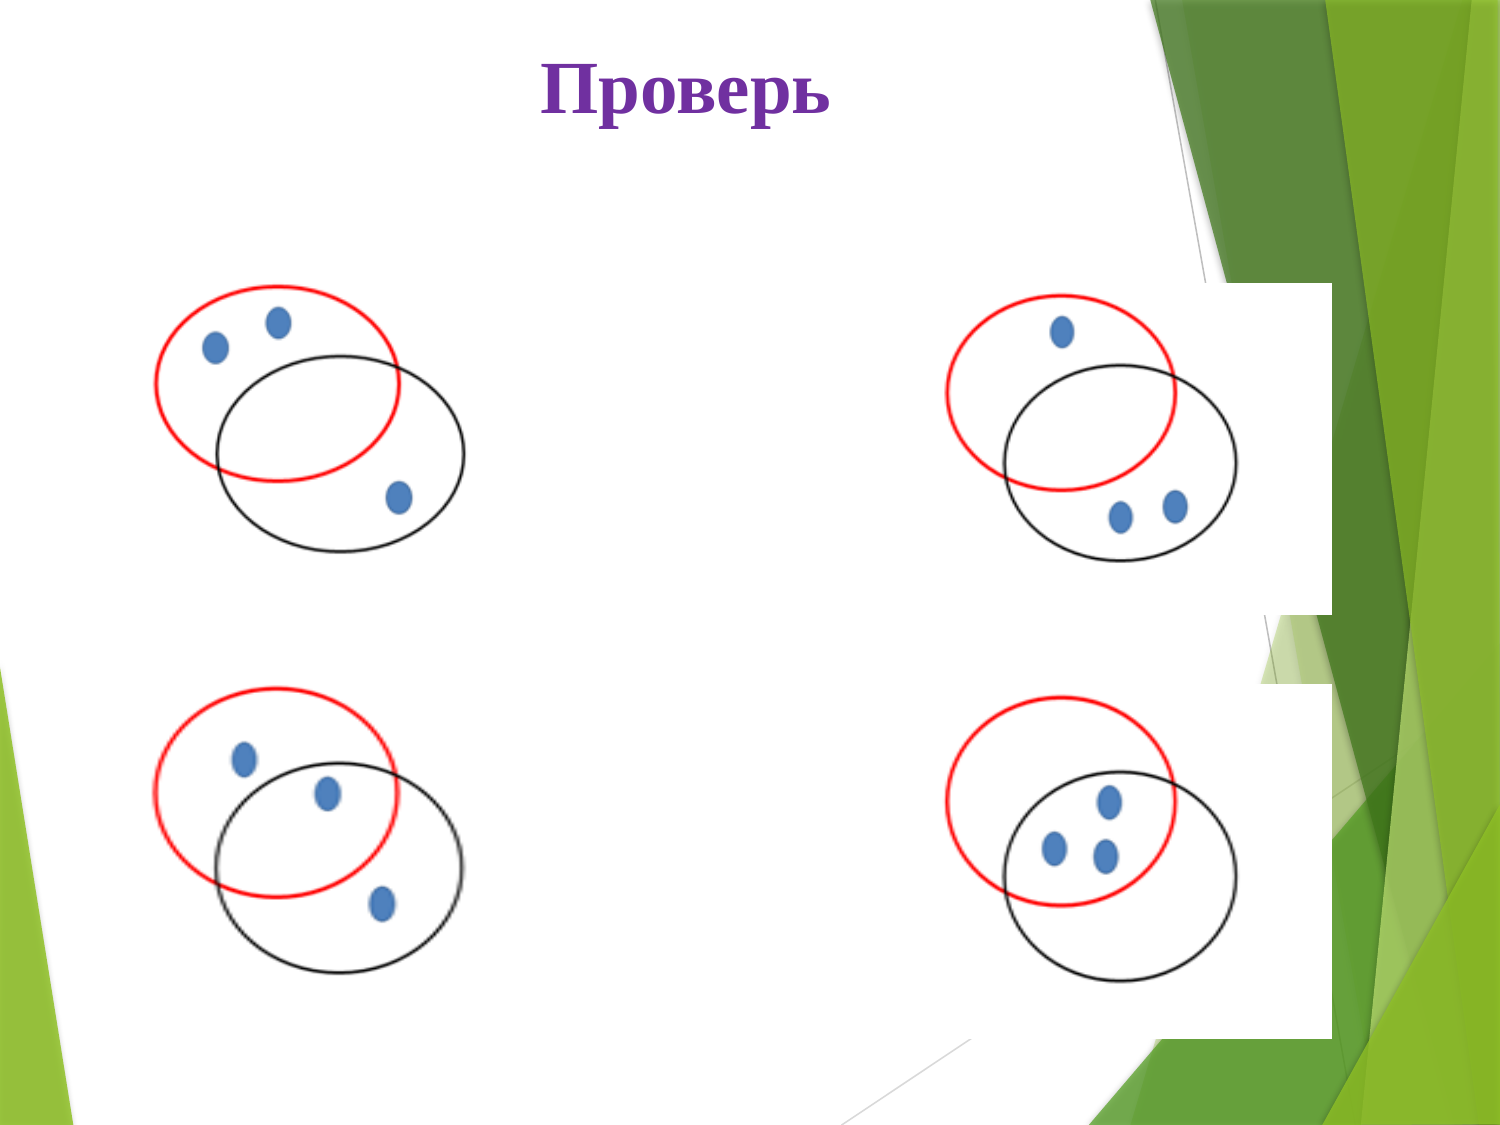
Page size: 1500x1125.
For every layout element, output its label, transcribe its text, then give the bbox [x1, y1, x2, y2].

picture [111, 273, 564, 606]
picture [905, 282, 1332, 615]
picture [111, 675, 564, 1031]
picture [905, 683, 1332, 1040]
title Проверь [525, 30, 1069, 219]
